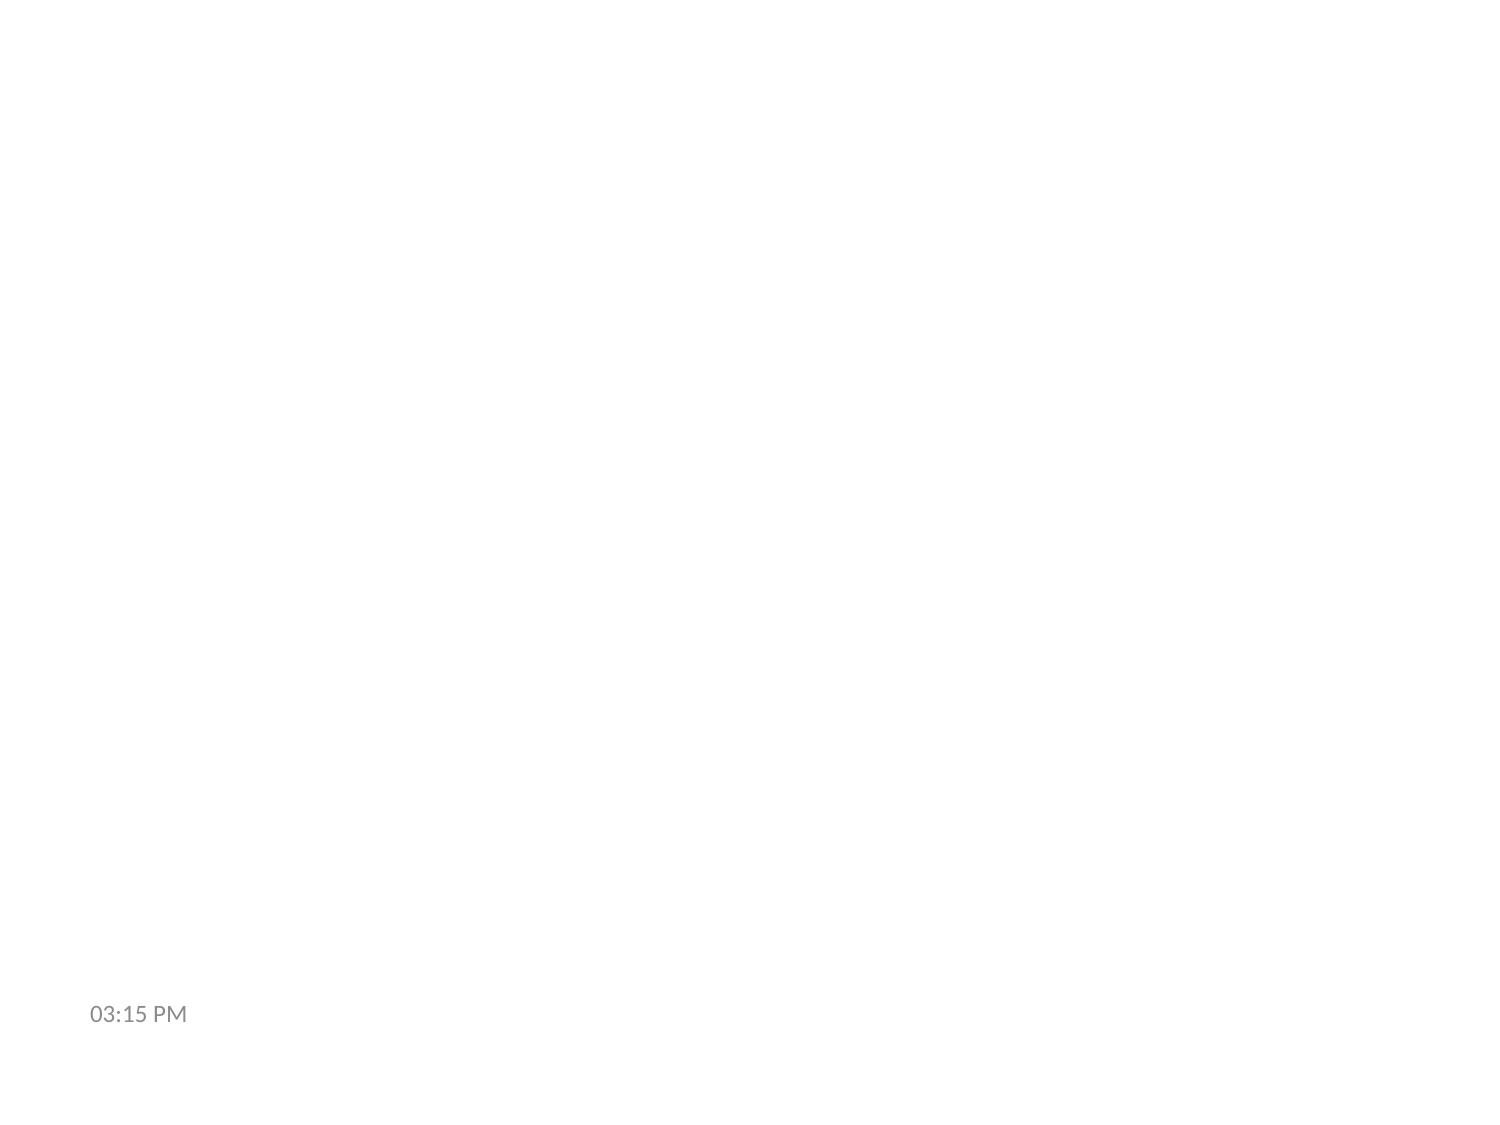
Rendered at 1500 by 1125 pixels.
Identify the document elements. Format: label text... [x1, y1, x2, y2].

text_box 3:35 PM [75, 982, 425, 1043]
